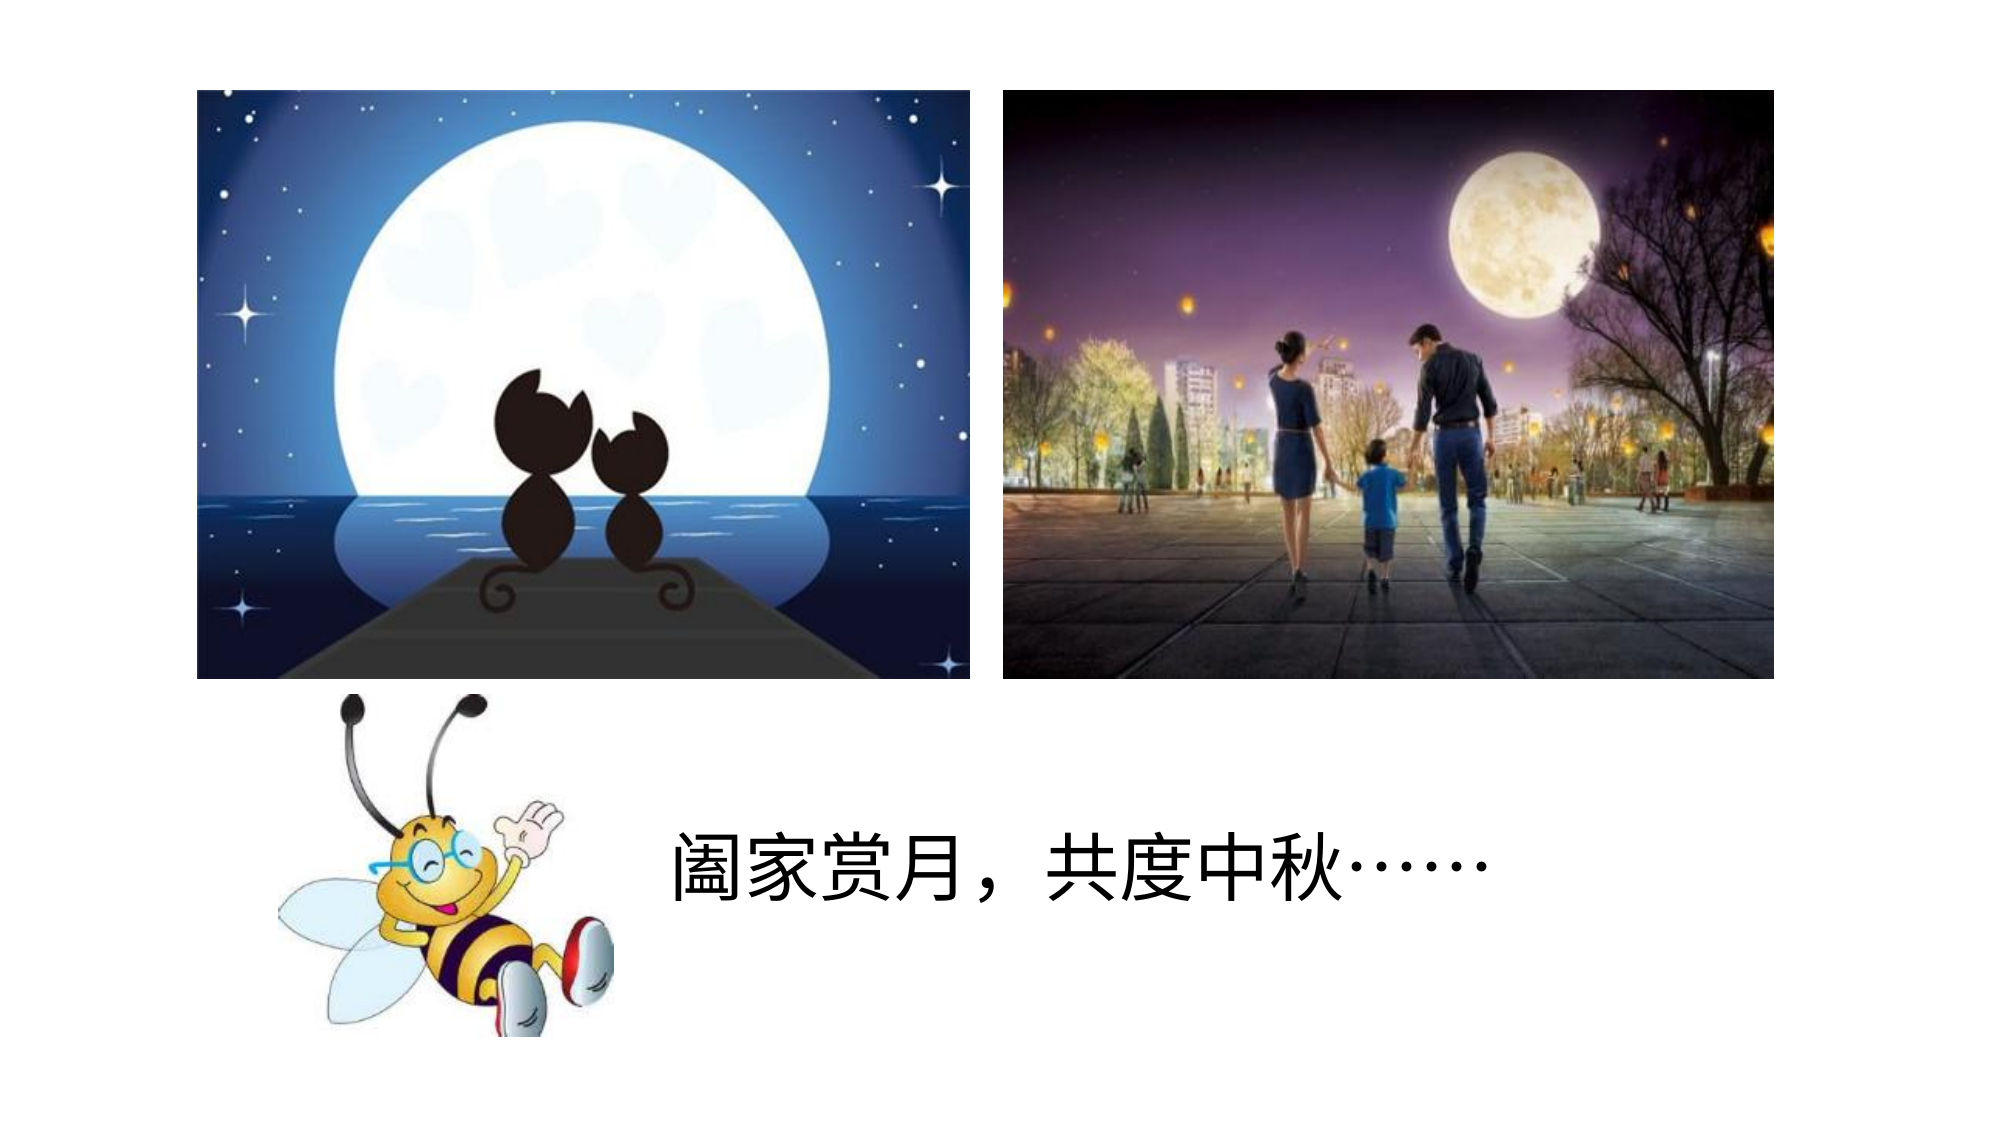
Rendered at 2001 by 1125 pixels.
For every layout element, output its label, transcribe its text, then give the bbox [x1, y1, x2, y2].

picture [1003, 90, 1774, 679]
text_box 阖家赏月，共度中秋…… [655, 813, 1774, 918]
picture [278, 694, 614, 1037]
picture [197, 90, 970, 679]
